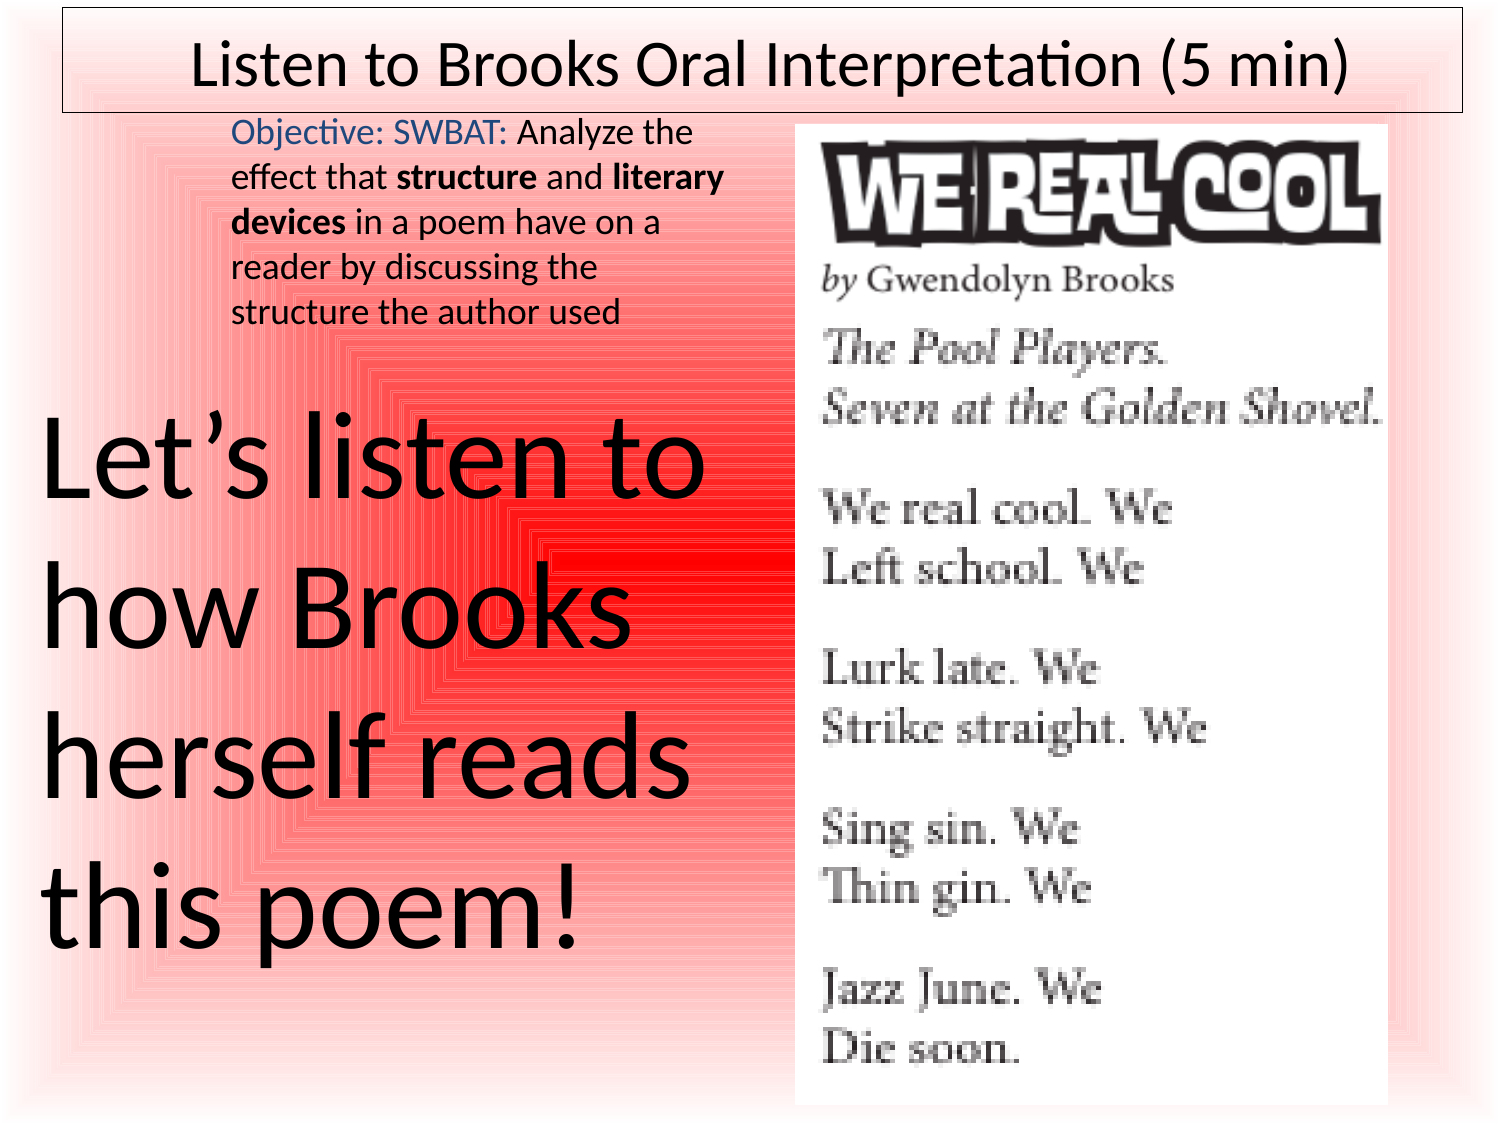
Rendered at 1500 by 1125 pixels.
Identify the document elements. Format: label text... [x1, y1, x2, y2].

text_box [795, 124, 1388, 1105]
text_box Let’s listen to how Brooks herself reads this poem! [24, 366, 790, 982]
title Listen to Brooks Oral Interpretation (5 min) [62, 7, 1463, 113]
text_box Objective: SWBAT: Analyze the effect that structure and literary devices in a poem have on a reader by discussing the structure the author used [37, 99, 750, 340]
